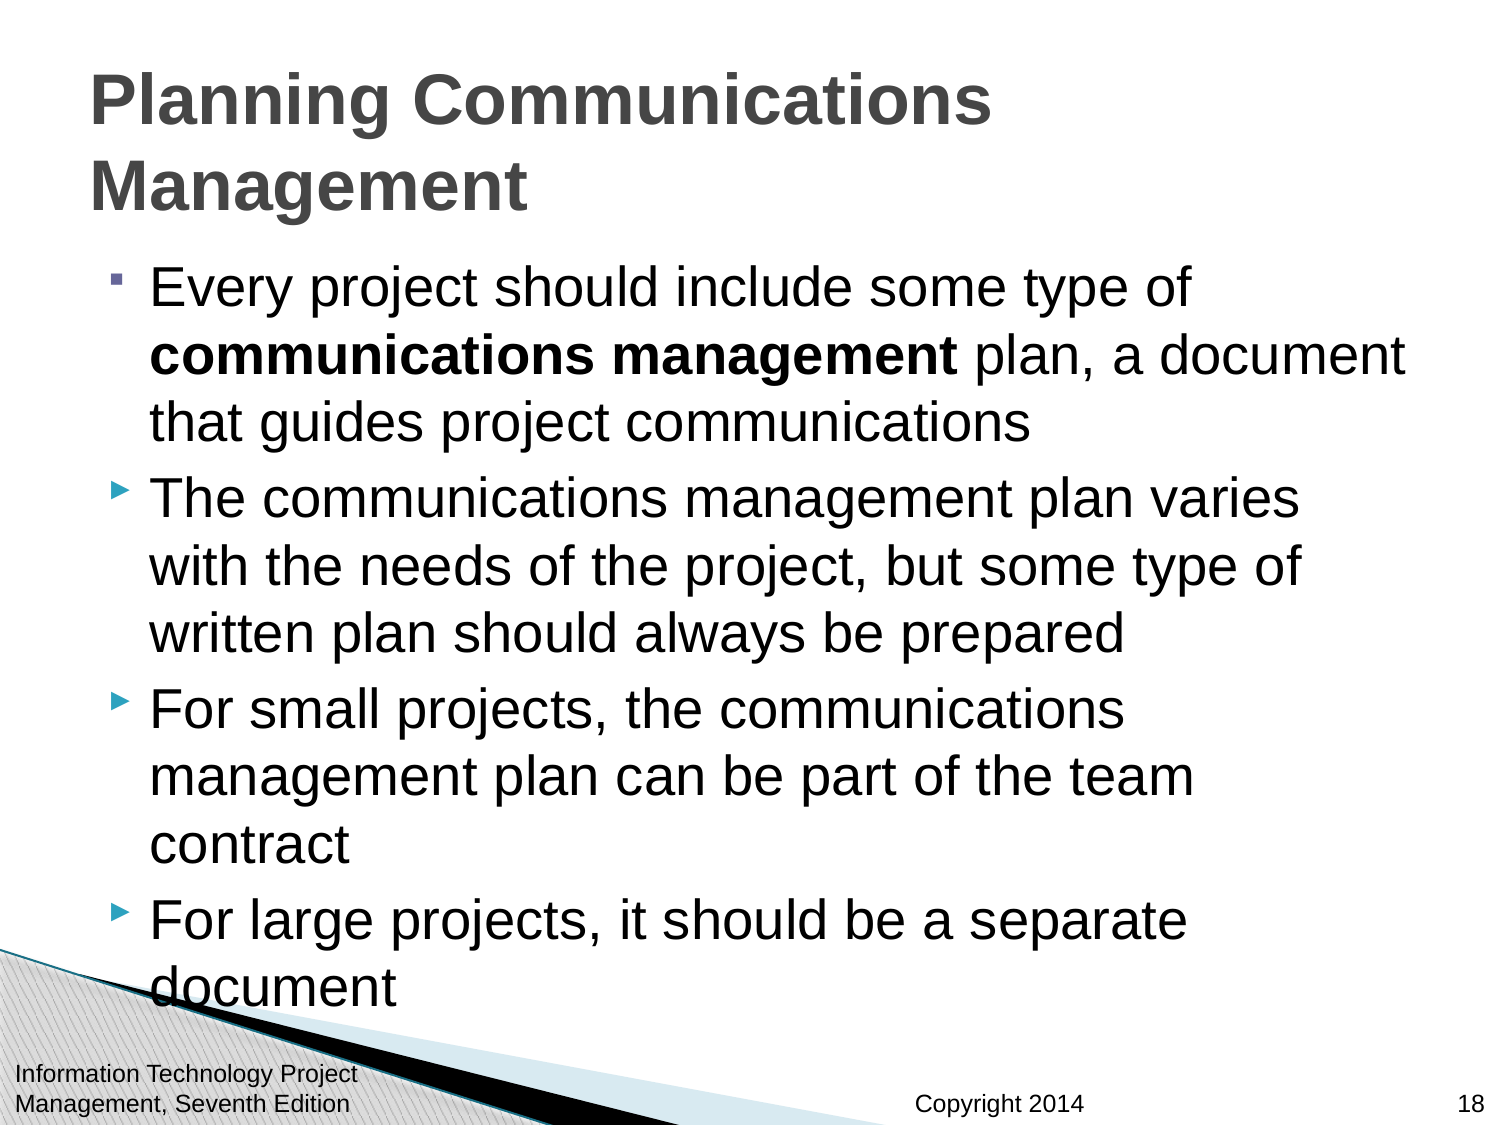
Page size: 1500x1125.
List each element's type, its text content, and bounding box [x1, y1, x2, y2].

title Planning Communications Management [75, 45, 1425, 233]
list Every project should include some type of communications management plan, a document that guides project communications The communications management plan varies with the needs of the project, but some type of written plan should always be prepared For small projects, the communications management plan can be part of the team contract For large projects, it should be a separate document [74, 242, 1426, 986]
slide_number 18 [1408, 1065, 1500, 1125]
footer Information Technology Project Management, Seventh Edition [0, 1065, 425, 1125]
